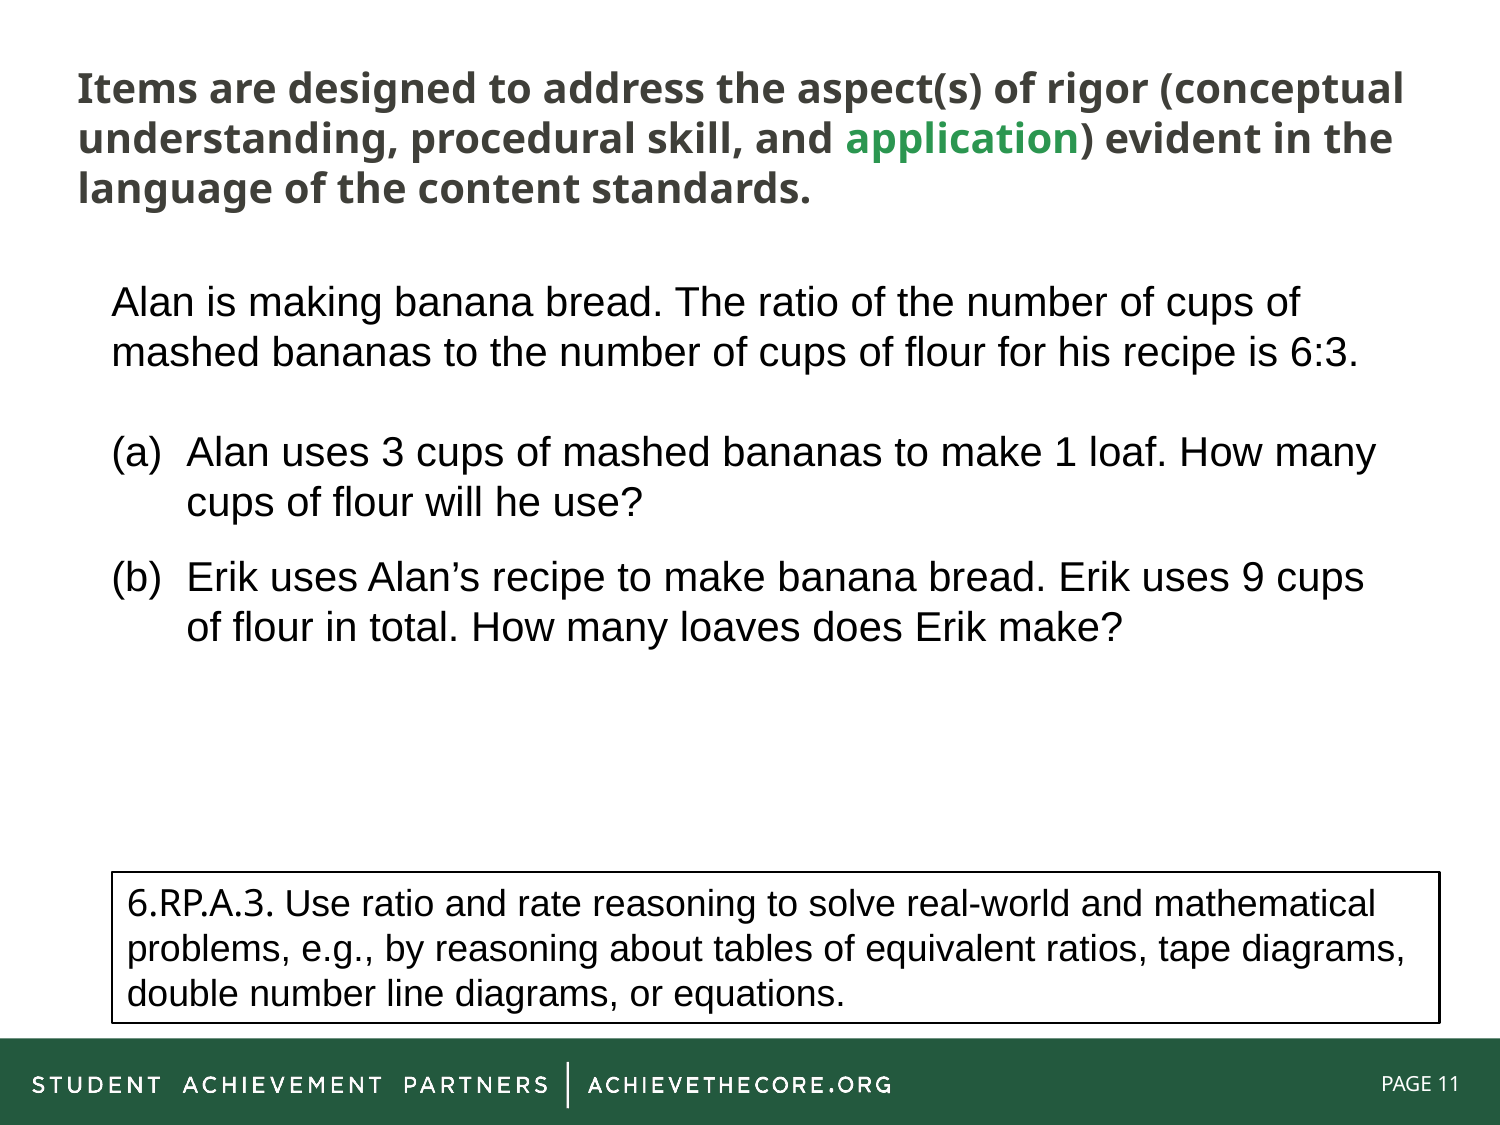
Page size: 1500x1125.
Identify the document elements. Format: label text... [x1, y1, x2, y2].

text_box Alan is making banana bread. The ratio of the number of cups of mashed bananas to the number of cups of flour for his recipe is 6:3. Alan uses 3 cups of mashed bananas to make 1 loaf. How many cups of flour will he use? Erik uses Alan’s recipe to make banana bread. Erik uses 9 cups of flour in total. How many loaves does Erik make? [96, 266, 1424, 777]
text_box 6.RP.A.3. Use ratio and rate reasoning to solve real-world and mathematical problems, e.g., by reasoning about tables of equivalent ratios, tape diagrams, double number line diagrams, or equations. [111, 871, 1440, 1024]
title Items are designed to address the aspect(s) of rigor (conceptual understanding, procedural skill, and application) evident in the language of the content standards. [62, 45, 1440, 229]
picture [12, 1055, 911, 1112]
